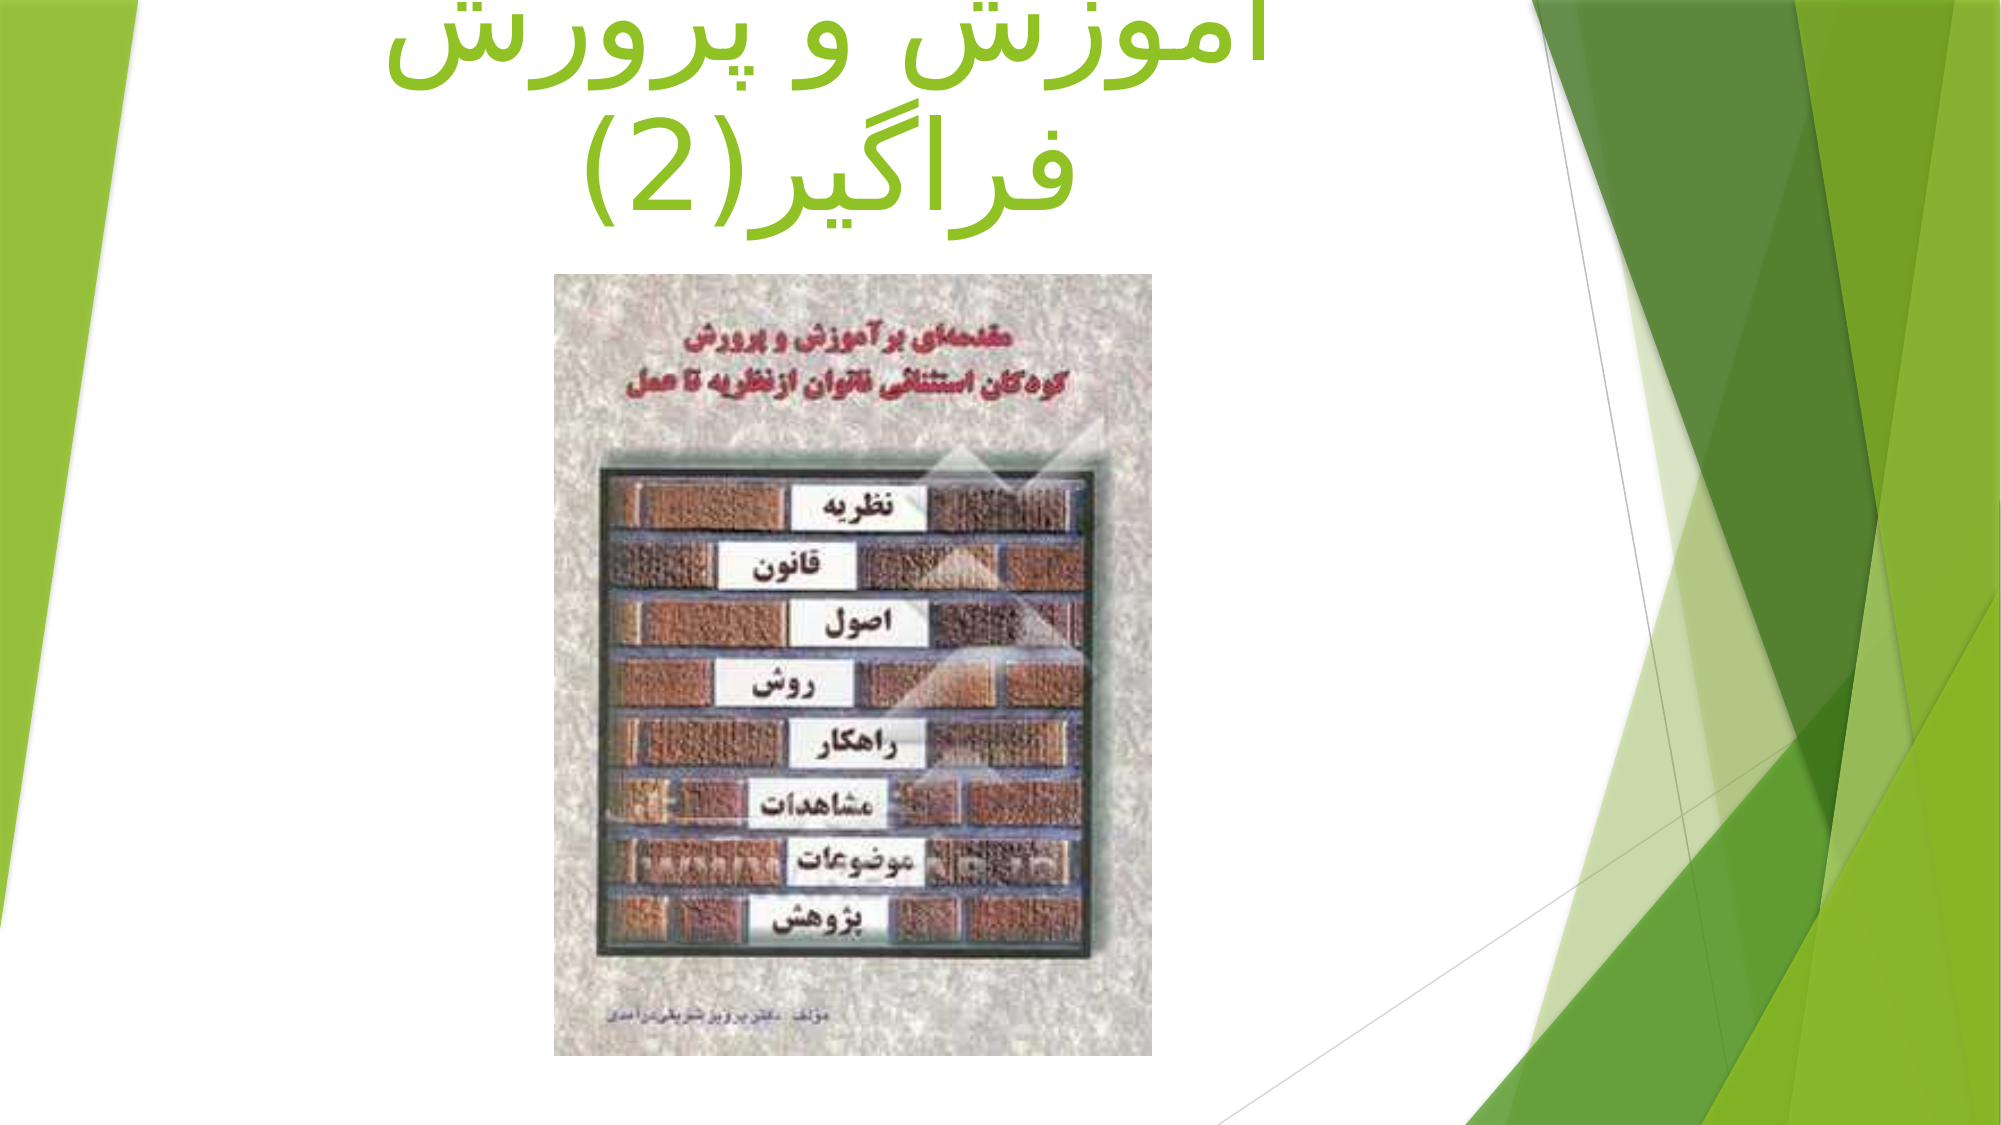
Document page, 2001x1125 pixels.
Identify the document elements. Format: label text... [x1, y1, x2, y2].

title آموزش و پرورش فراگیر(2) [192, 67, 1467, 243]
picture [553, 274, 1152, 1057]
